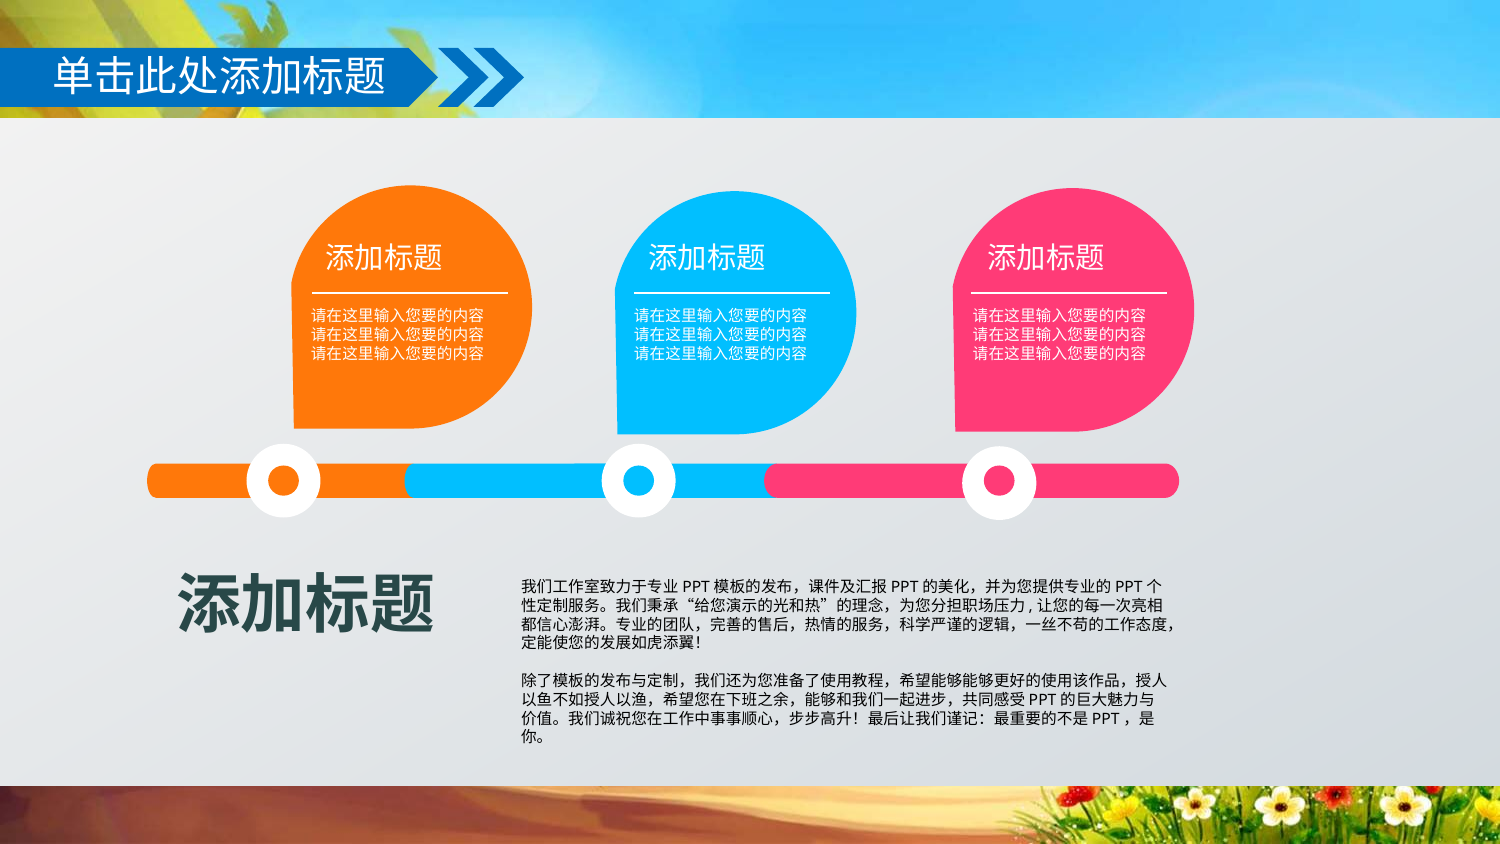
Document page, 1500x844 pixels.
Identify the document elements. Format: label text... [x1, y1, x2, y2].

text_box [672, 463, 774, 498]
text_box [623, 465, 655, 496]
text_box [952, 188, 1195, 432]
text_box [601, 443, 676, 518]
text_box [962, 446, 1037, 520]
text_box [246, 443, 321, 518]
text_box 添加标题 [638, 233, 777, 280]
text_box [1032, 463, 1180, 498]
text_box [983, 465, 1015, 496]
text_box 请在这里输入您要的内容 请在这里输入您要的内容 请在这里输入您要的内容 [623, 300, 845, 387]
text_box [147, 463, 250, 498]
text_box 添加标题 [165, 557, 446, 647]
text_box 添加标题 [315, 233, 454, 280]
picture [0, 786, 1500, 844]
text_box [614, 191, 857, 435]
text_box [268, 465, 299, 496]
text_box 请在这里输入您要的内容 请在这里输入您要的内容 请在这里输入您要的内容 [300, 300, 522, 387]
text_box 我们工作室致力于专业PPT模板的发布，课件及汇报PPT的美化，并为您提供专业的PPT个性定制服务。我们秉承“给您演示的光和热”的理念，为您分担职场压力,让您的每一次亮相都信心澎湃。专业的团队，完善的售后，热情的服务，科学严谨的逻辑，一丝不苟的工作态度，定能使您的发展如虎添翼！ 除了模板的发布与定制，我们还为您准备了使用教程，希望能够能够更好的使用该作品，授人以鱼不如授人以渔，希望您在下班之余，能够和我们一起进步，共同感受PPT的巨大魅力与价值。我们诚祝您在工作中事事顺心，步步高升！最后让我们谨记：最重要的不是PPT，是你。 [510, 571, 1180, 771]
picture [0, 0, 1500, 118]
text_box [317, 463, 412, 498]
text_box [566, 463, 605, 498]
text_box [404, 463, 573, 498]
text_box [291, 185, 533, 429]
text_box 请在这里输入您要的内容 请在这里输入您要的内容 请在这里输入您要的内容 [962, 300, 1184, 387]
text_box [764, 463, 967, 498]
text_box 添加标题 [977, 233, 1116, 280]
